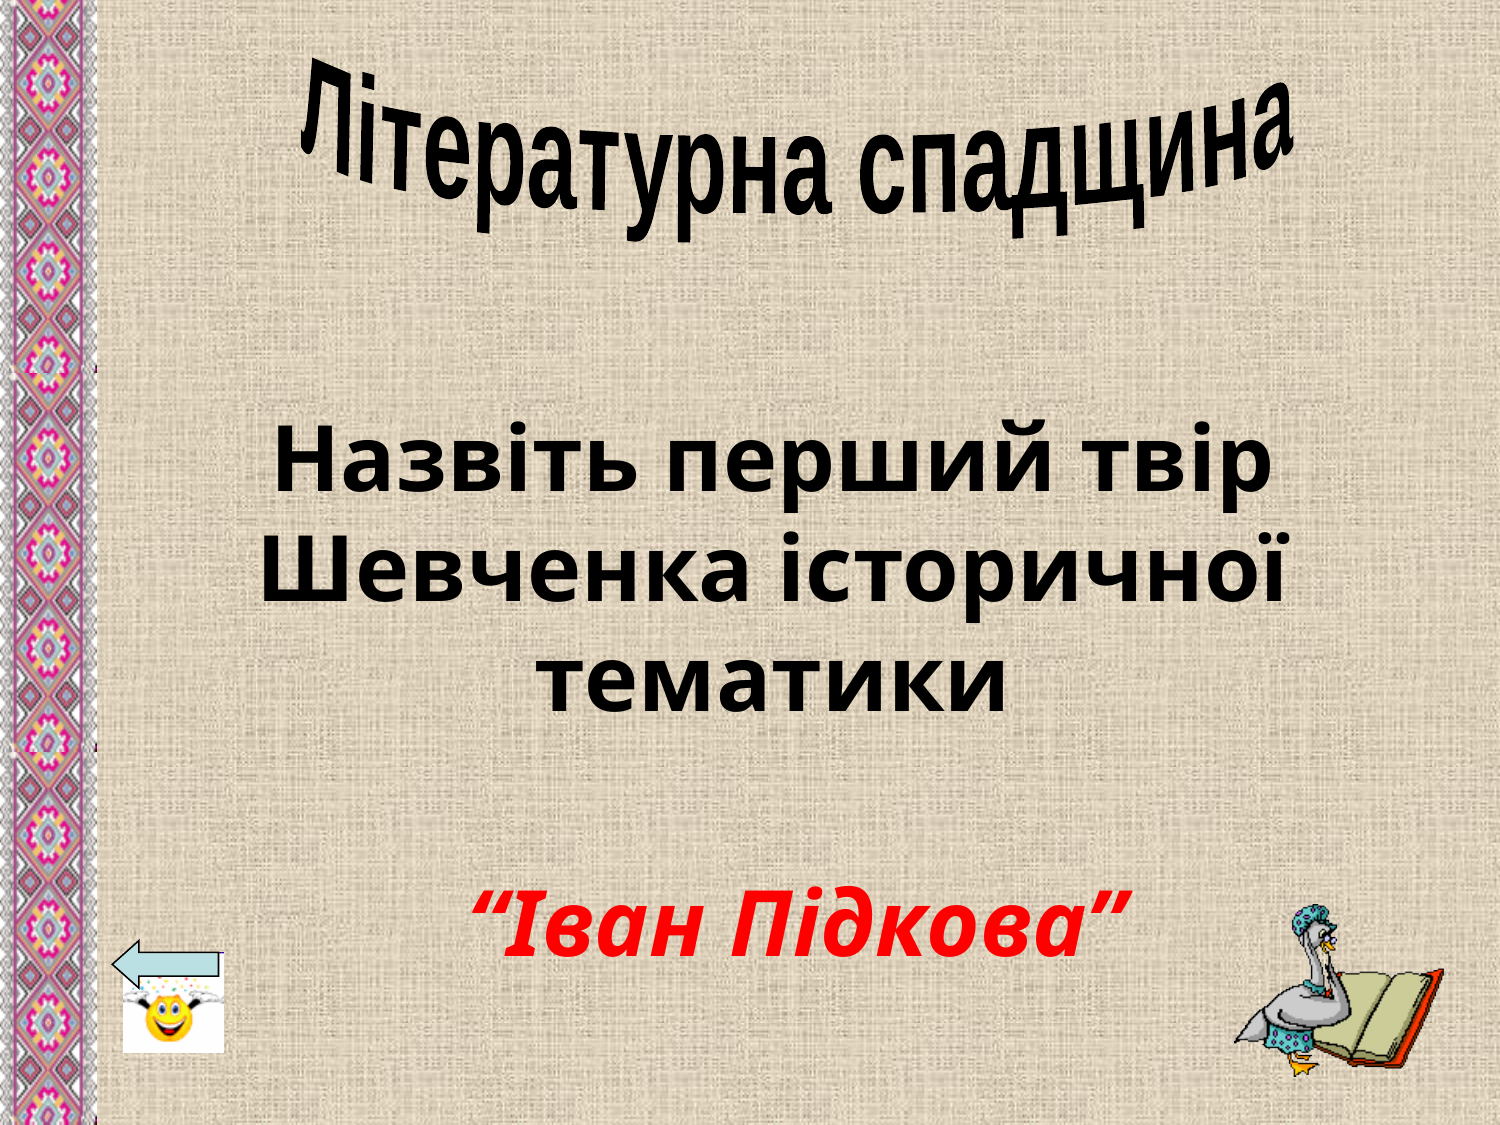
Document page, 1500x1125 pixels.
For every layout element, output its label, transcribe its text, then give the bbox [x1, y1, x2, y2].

text_box Назвіть перший твір Шевченка історичної тематики [135, 444, 1411, 686]
text_box [112, 959, 118, 970]
picture [0, 0, 1500, 1125]
text_box “Іван Підкова” [159, 798, 1435, 1040]
text_box [128, 940, 139, 950]
